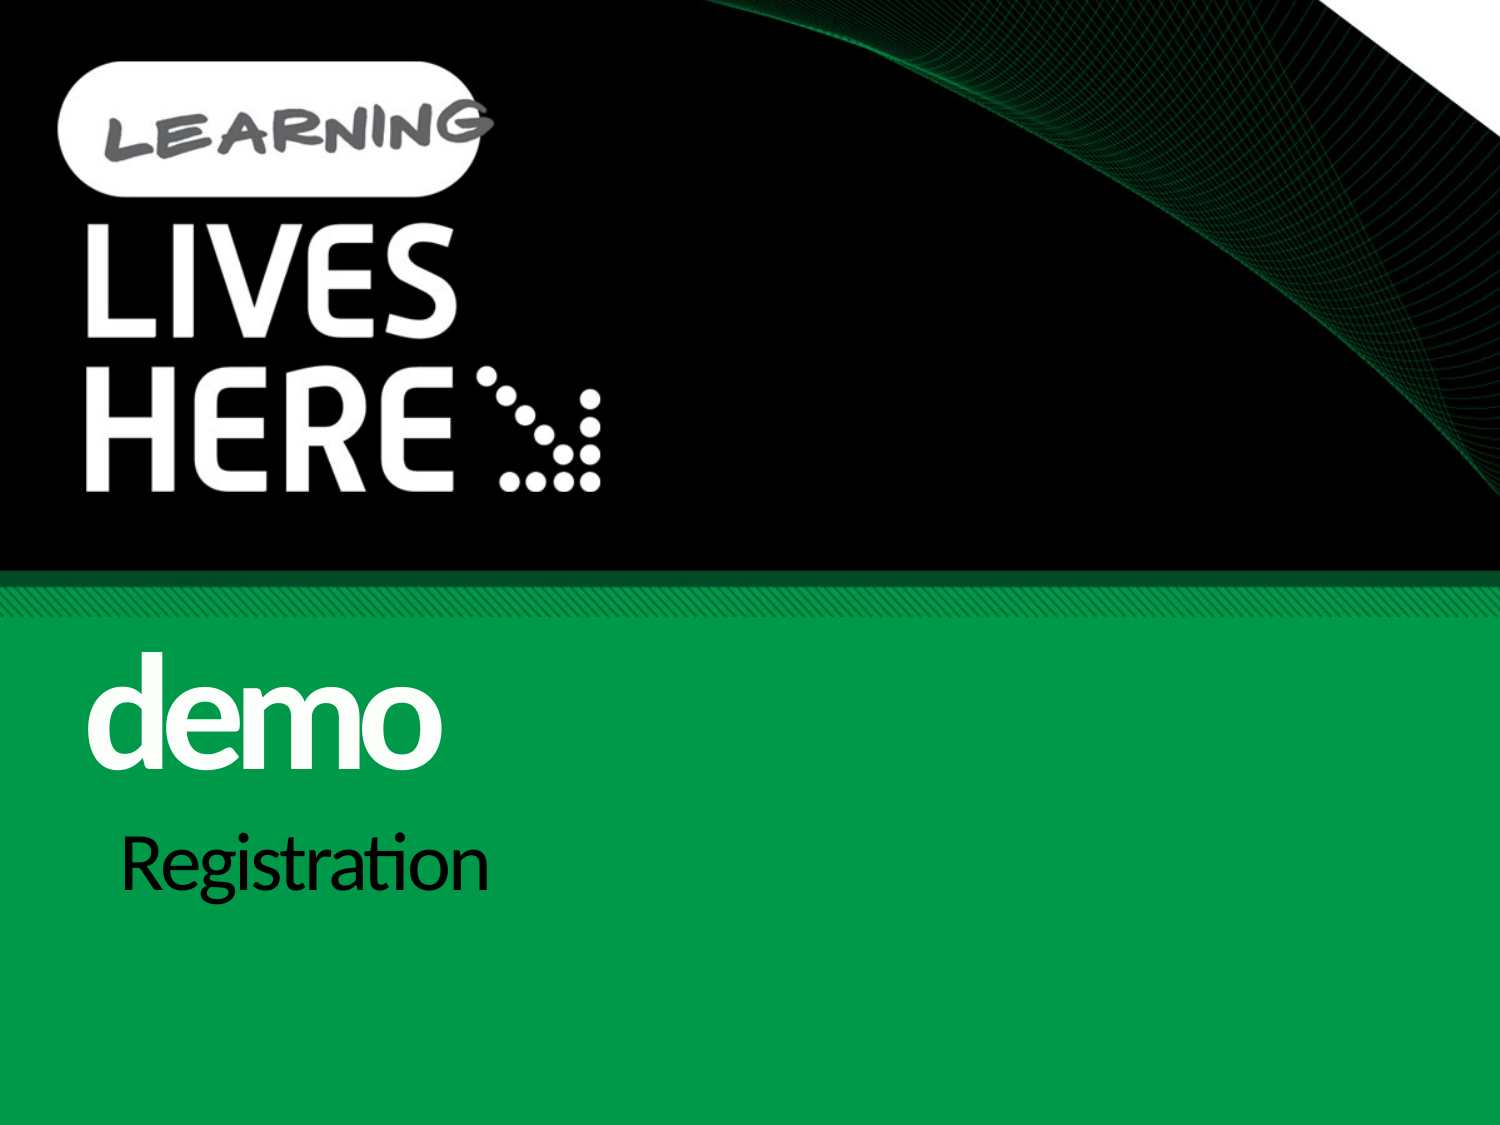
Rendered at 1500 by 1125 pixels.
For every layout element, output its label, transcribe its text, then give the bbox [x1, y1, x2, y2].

title Registration [119, 818, 1375, 943]
picture [0, 0, 1500, 1125]
list demo [83, 625, 1344, 800]
